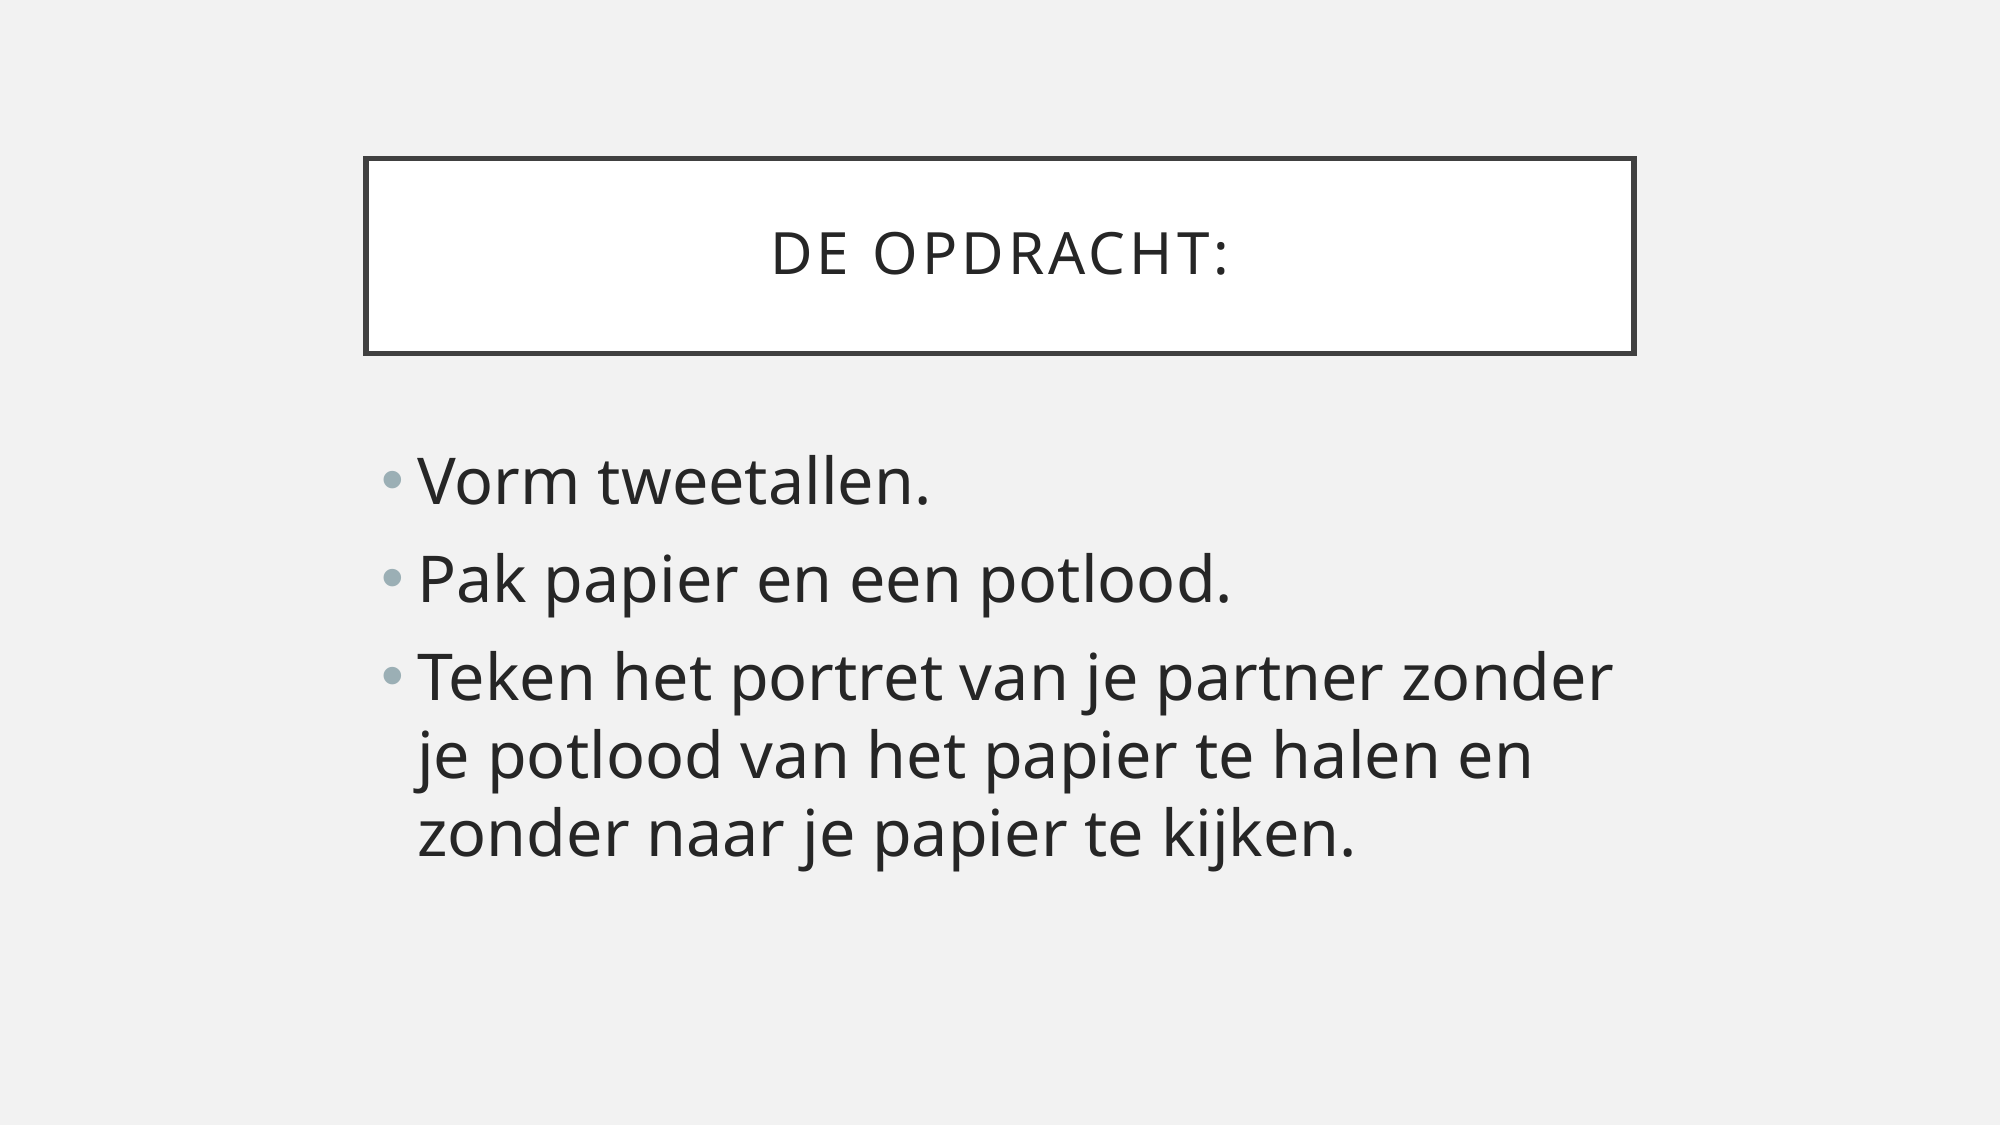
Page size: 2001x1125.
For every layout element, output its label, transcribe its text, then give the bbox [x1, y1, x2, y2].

list Vorm tweetallen. Pak papier en een potlood. Teken het portret van je partner zonder je potlood van het papier te halen en zonder naar je papier te kijken. [366, 432, 1634, 942]
title De opdracht: [363, 156, 1637, 356]
